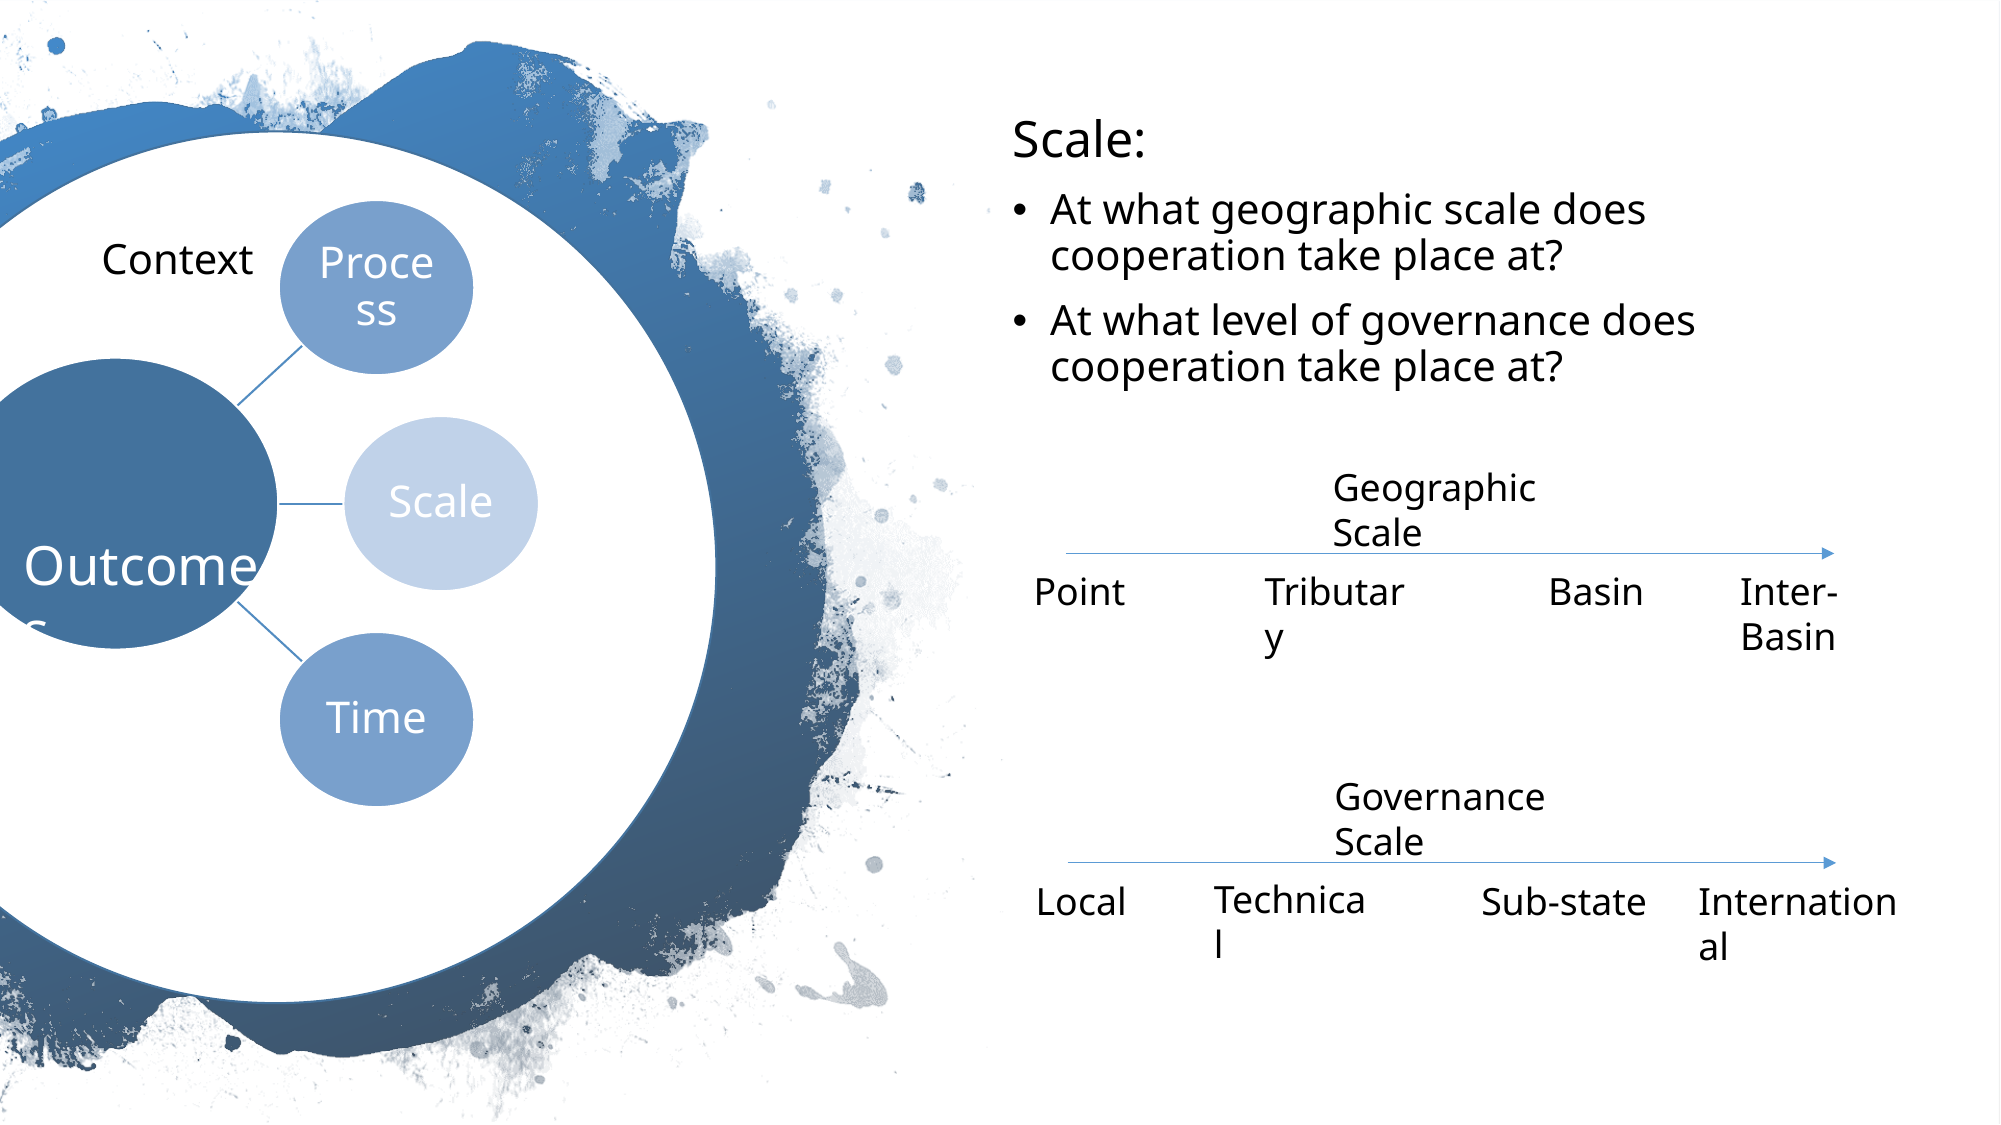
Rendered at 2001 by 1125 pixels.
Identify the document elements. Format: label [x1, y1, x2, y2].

picture [0, 0, 2000, 1125]
text_box [1065, 765, 1930, 931]
text_box [0, 131, 1065, 1004]
text_box [1065, 456, 1936, 622]
